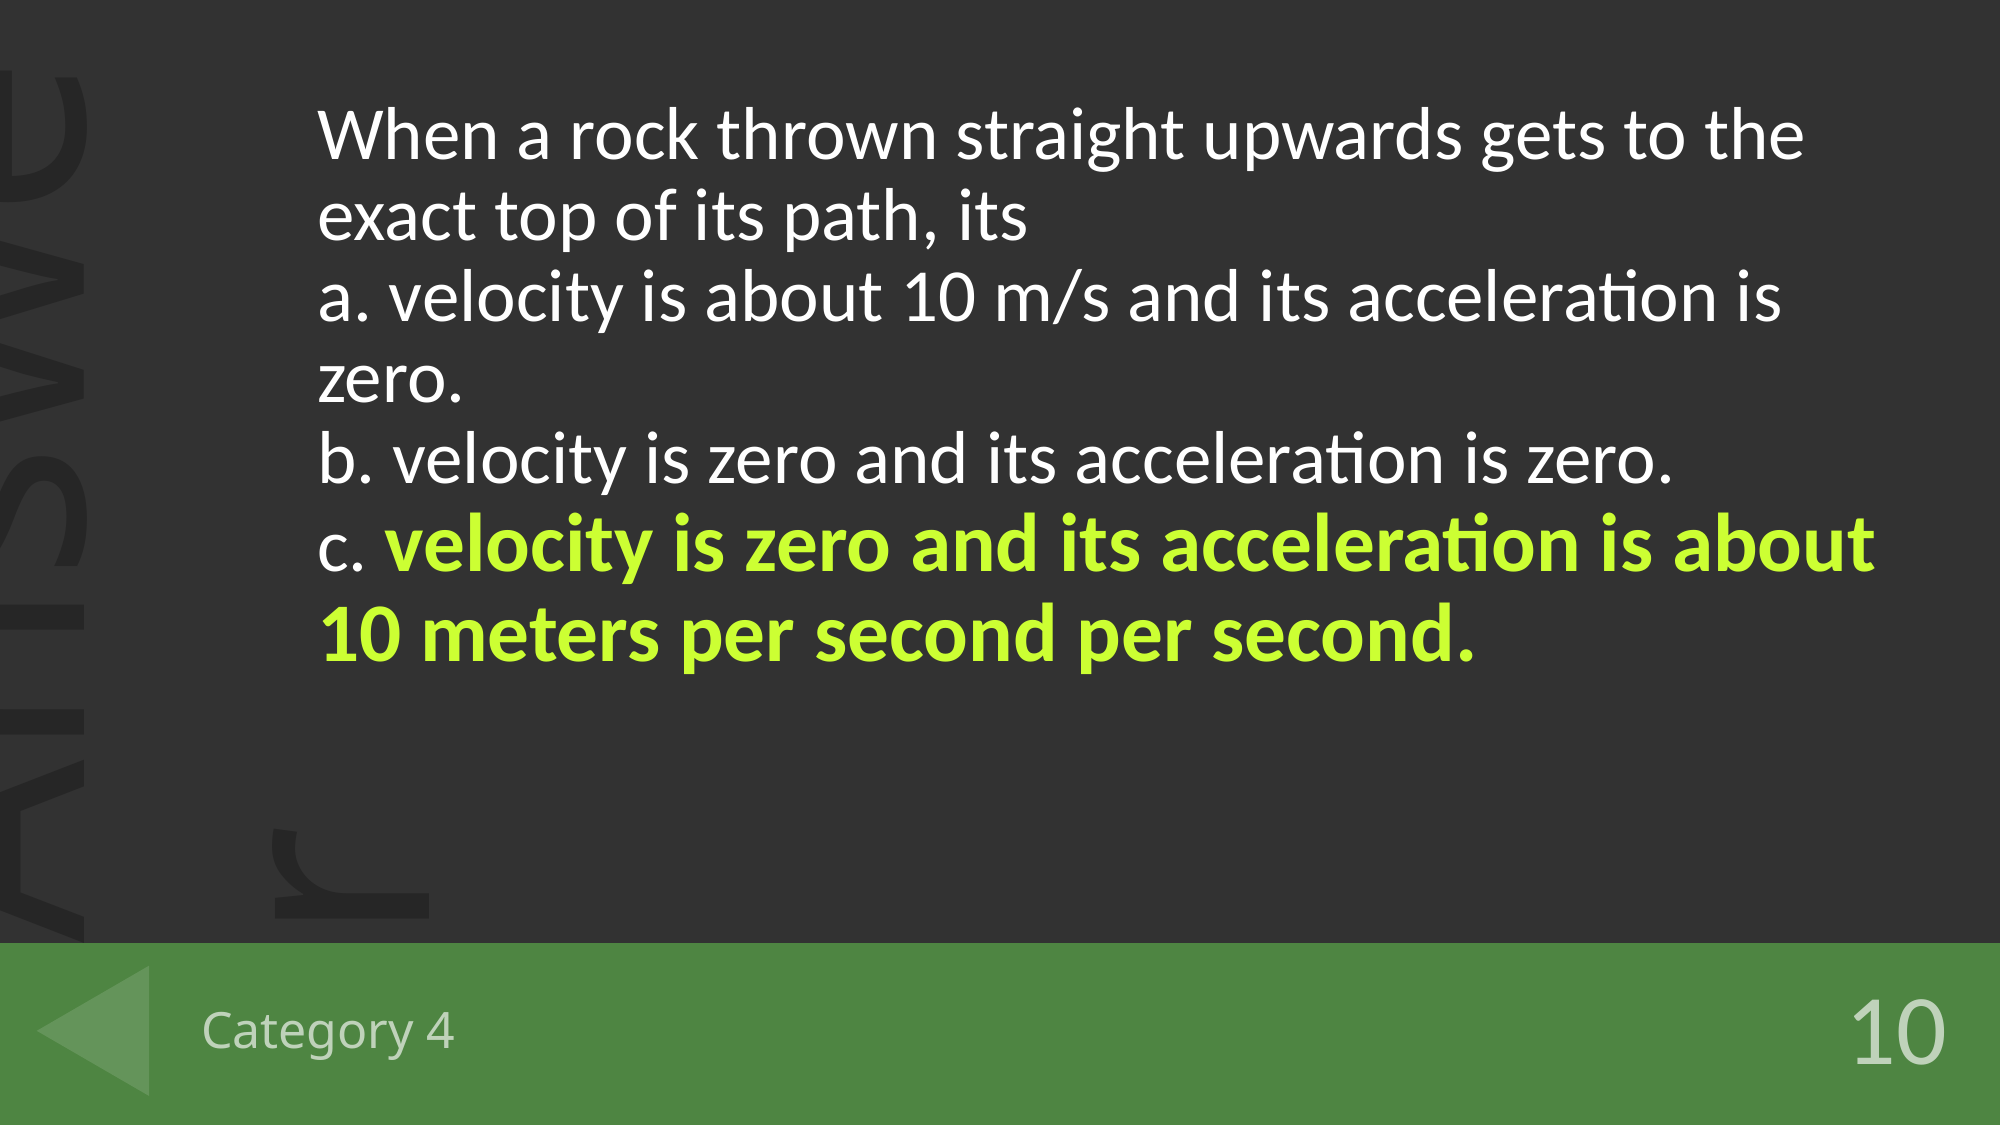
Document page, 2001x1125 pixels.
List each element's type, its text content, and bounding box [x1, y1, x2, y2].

list 10 [1494, 967, 1963, 1097]
title Category 4 [185, 967, 1494, 1097]
list When a rock thrown straight upwards gets to the exact top of its path, its a. velocity is about 10 m/s and its acceleration is zero. b. velocity is zero and its acceleration is zero. c. velocity is zero and its acceleration is about 10 meters per second per second. [302, 138, 1930, 636]
